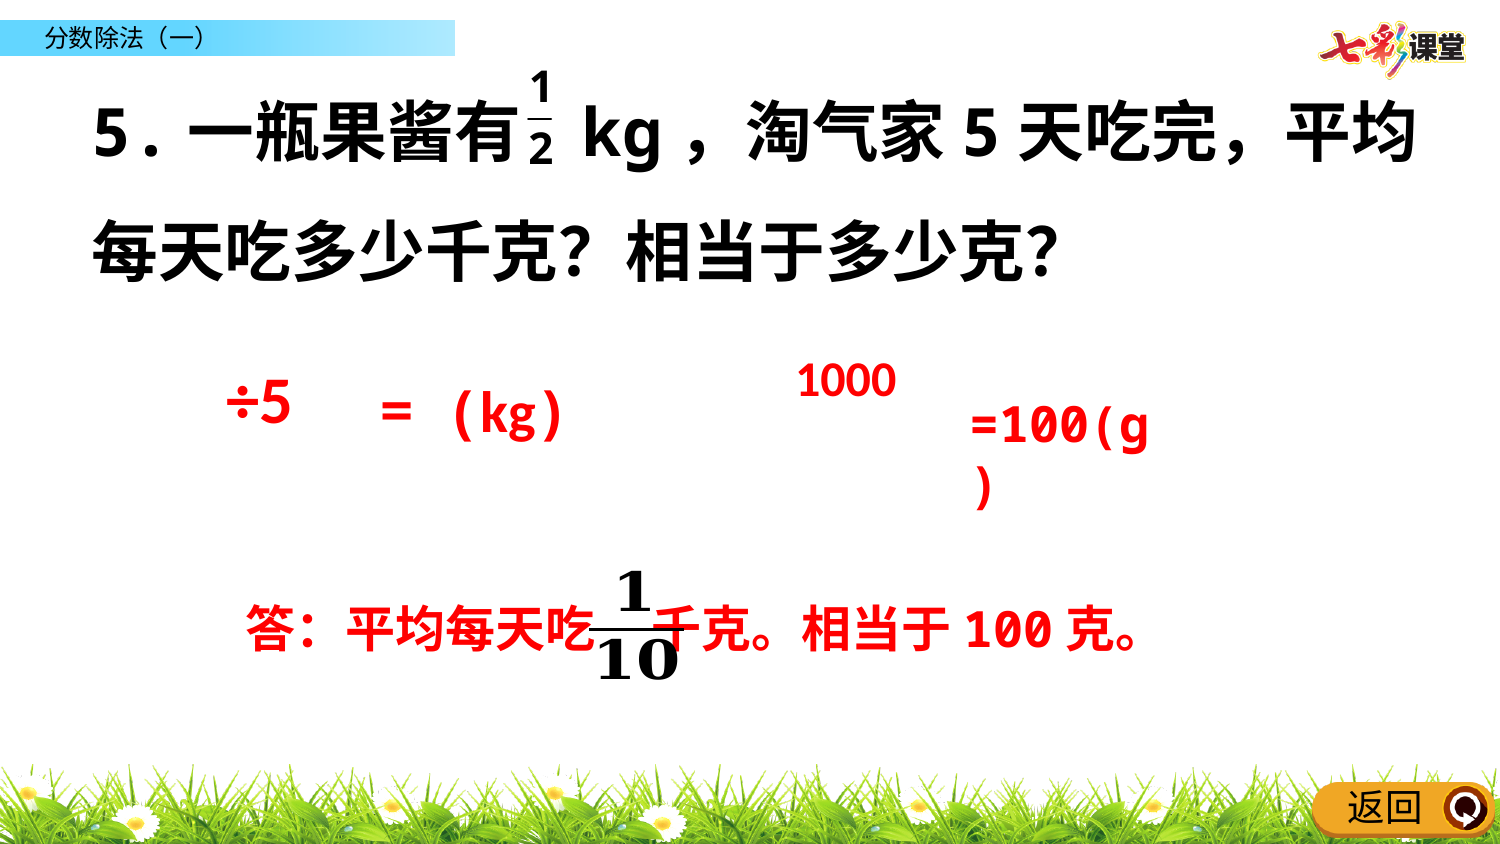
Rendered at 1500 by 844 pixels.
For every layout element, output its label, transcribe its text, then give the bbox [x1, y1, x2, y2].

text_box =100(g) [954, 385, 1168, 521]
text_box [520, 59, 562, 174]
text_box 5.一瓶果酱有 kg，淘气家5天吃完，平均每天吃多少千克？相当于多少克？ [76, 42, 1435, 297]
picture [0, 764, 1500, 844]
text_box 答：平均每天吃 千克。相当于100克。 [230, 590, 1181, 665]
picture [1316, 20, 1468, 80]
